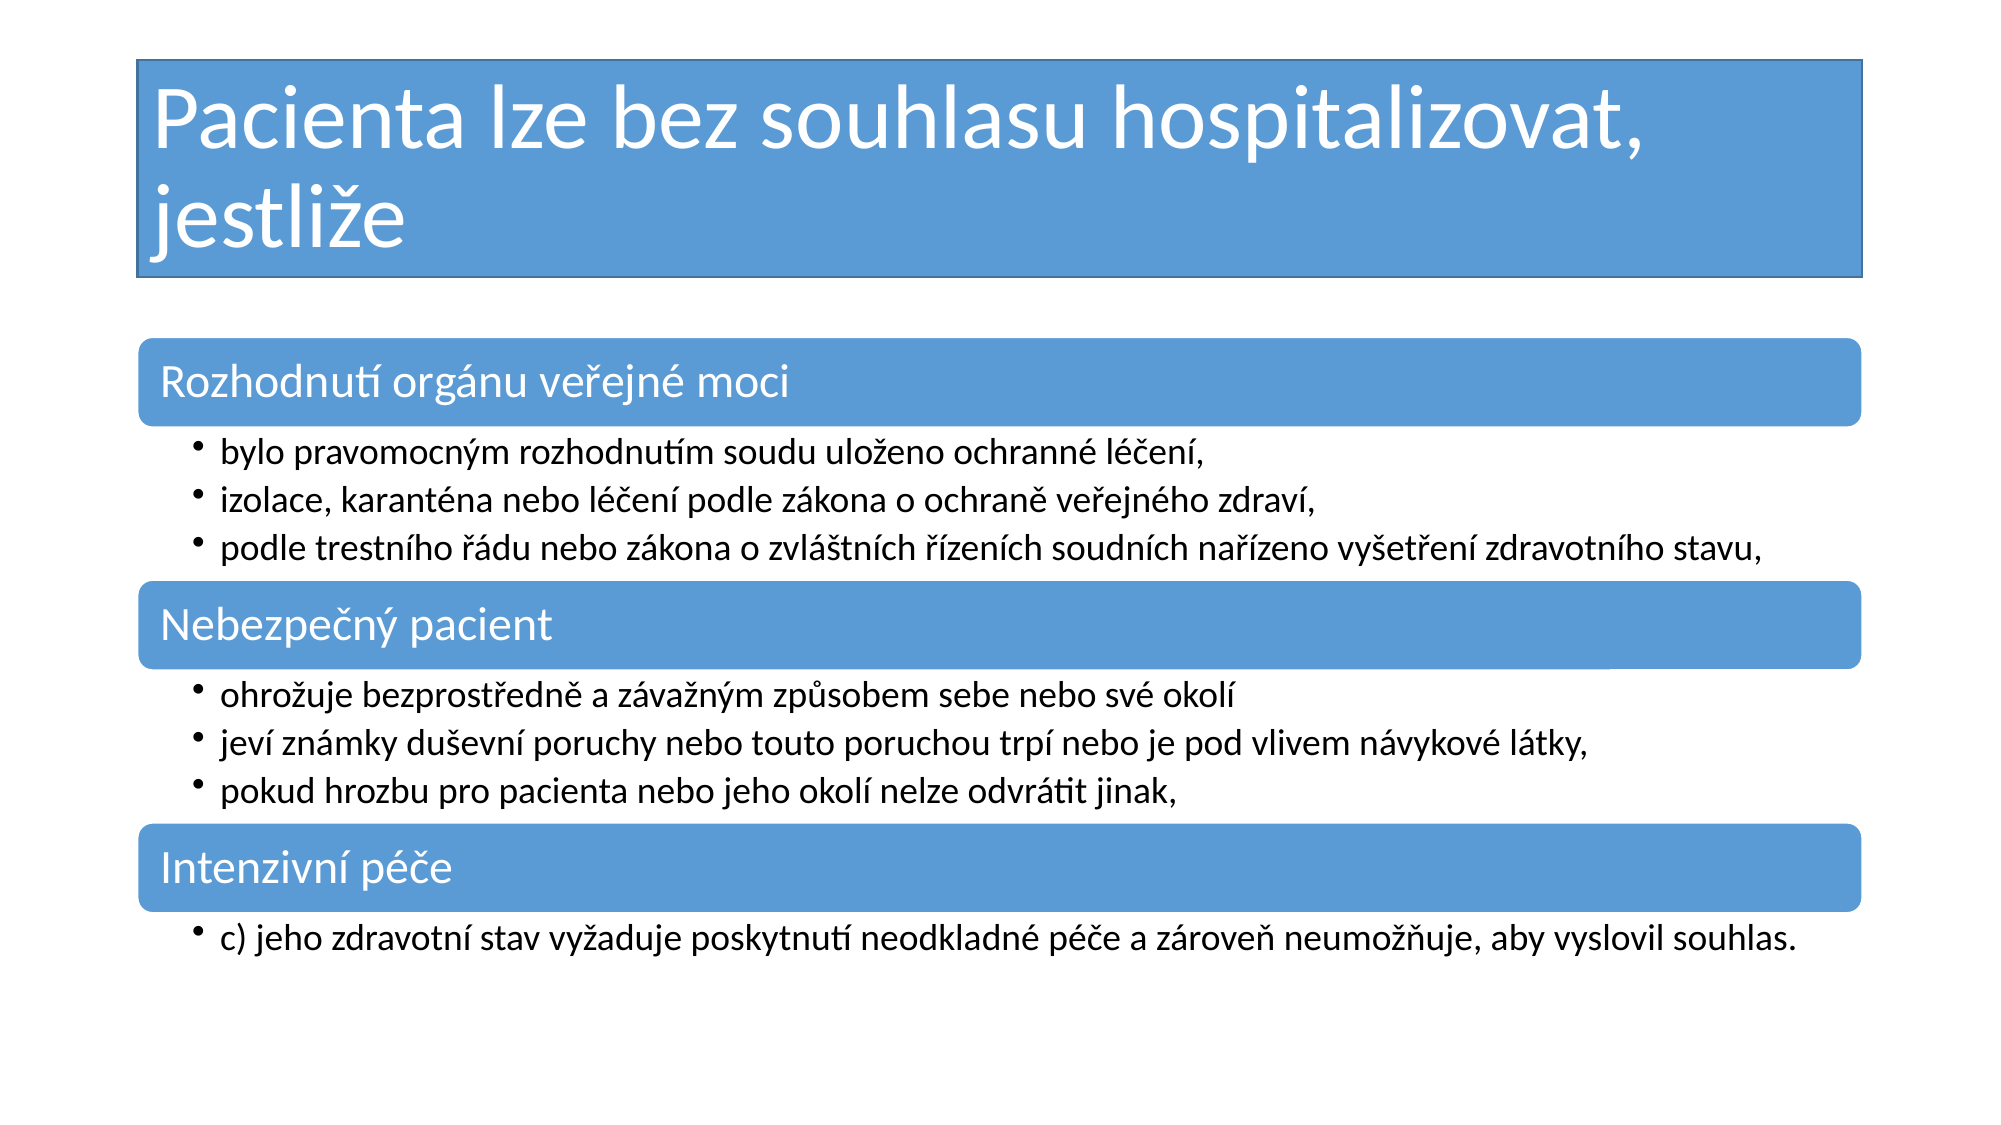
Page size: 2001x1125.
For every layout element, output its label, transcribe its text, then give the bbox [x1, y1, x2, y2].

title Pacienta lze bez souhlasu hospitalizovat, jestliže [136, 59, 1863, 278]
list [137, 299, 1863, 1014]
